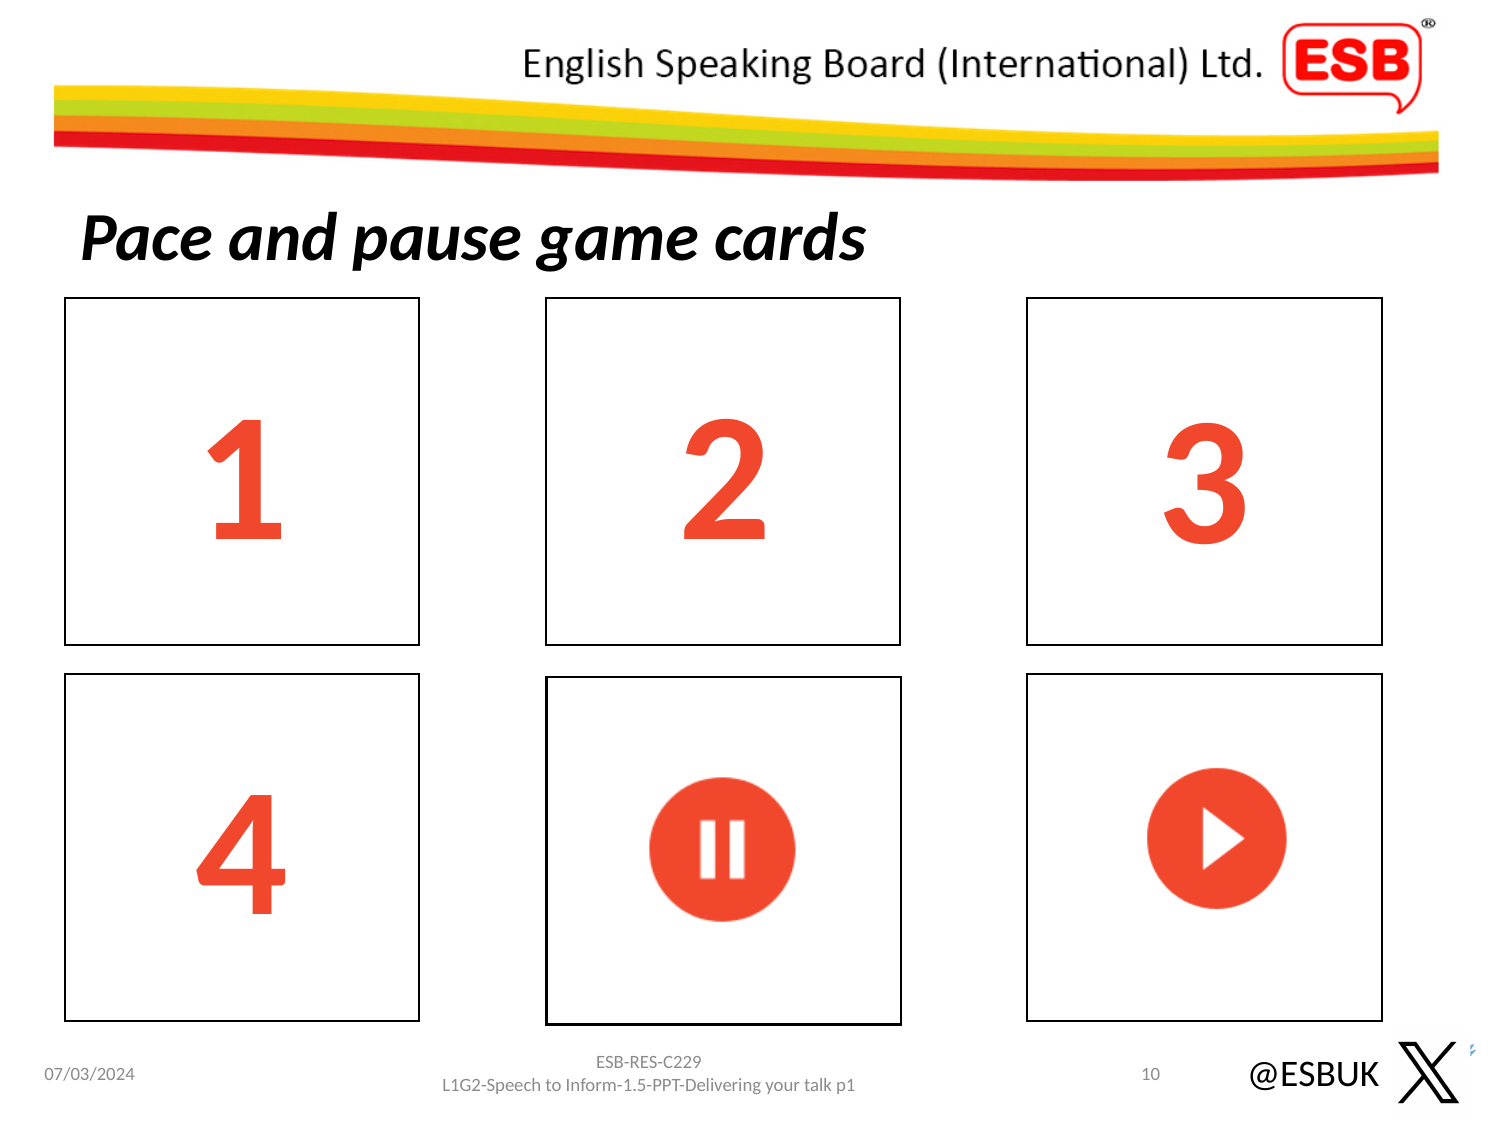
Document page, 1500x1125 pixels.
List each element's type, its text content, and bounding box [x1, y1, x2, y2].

text_box 3 [1127, 352, 1281, 588]
picture [0, 0, 1500, 189]
title Pace and pause game cards [64, 179, 1359, 298]
text_box [1026, 297, 1383, 646]
text_box 2 [648, 349, 802, 585]
footer ESB-RES-C229 L1G2-Speech to Inform-1.5-PPT-Delivering your talk p1 [395, 1042, 902, 1103]
text_box 1 [165, 349, 319, 585]
text_box [64, 297, 420, 646]
picture [1116, 763, 1322, 930]
picture [612, 751, 835, 944]
text_box [545, 676, 902, 1026]
picture [1390, 1029, 1476, 1116]
text_box [545, 297, 901, 646]
text_box [64, 673, 420, 1022]
slide_number 10 [930, 1042, 1176, 1103]
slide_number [29, 1042, 367, 1103]
text_box [1026, 673, 1383, 1022]
text_box 4 [165, 723, 319, 959]
